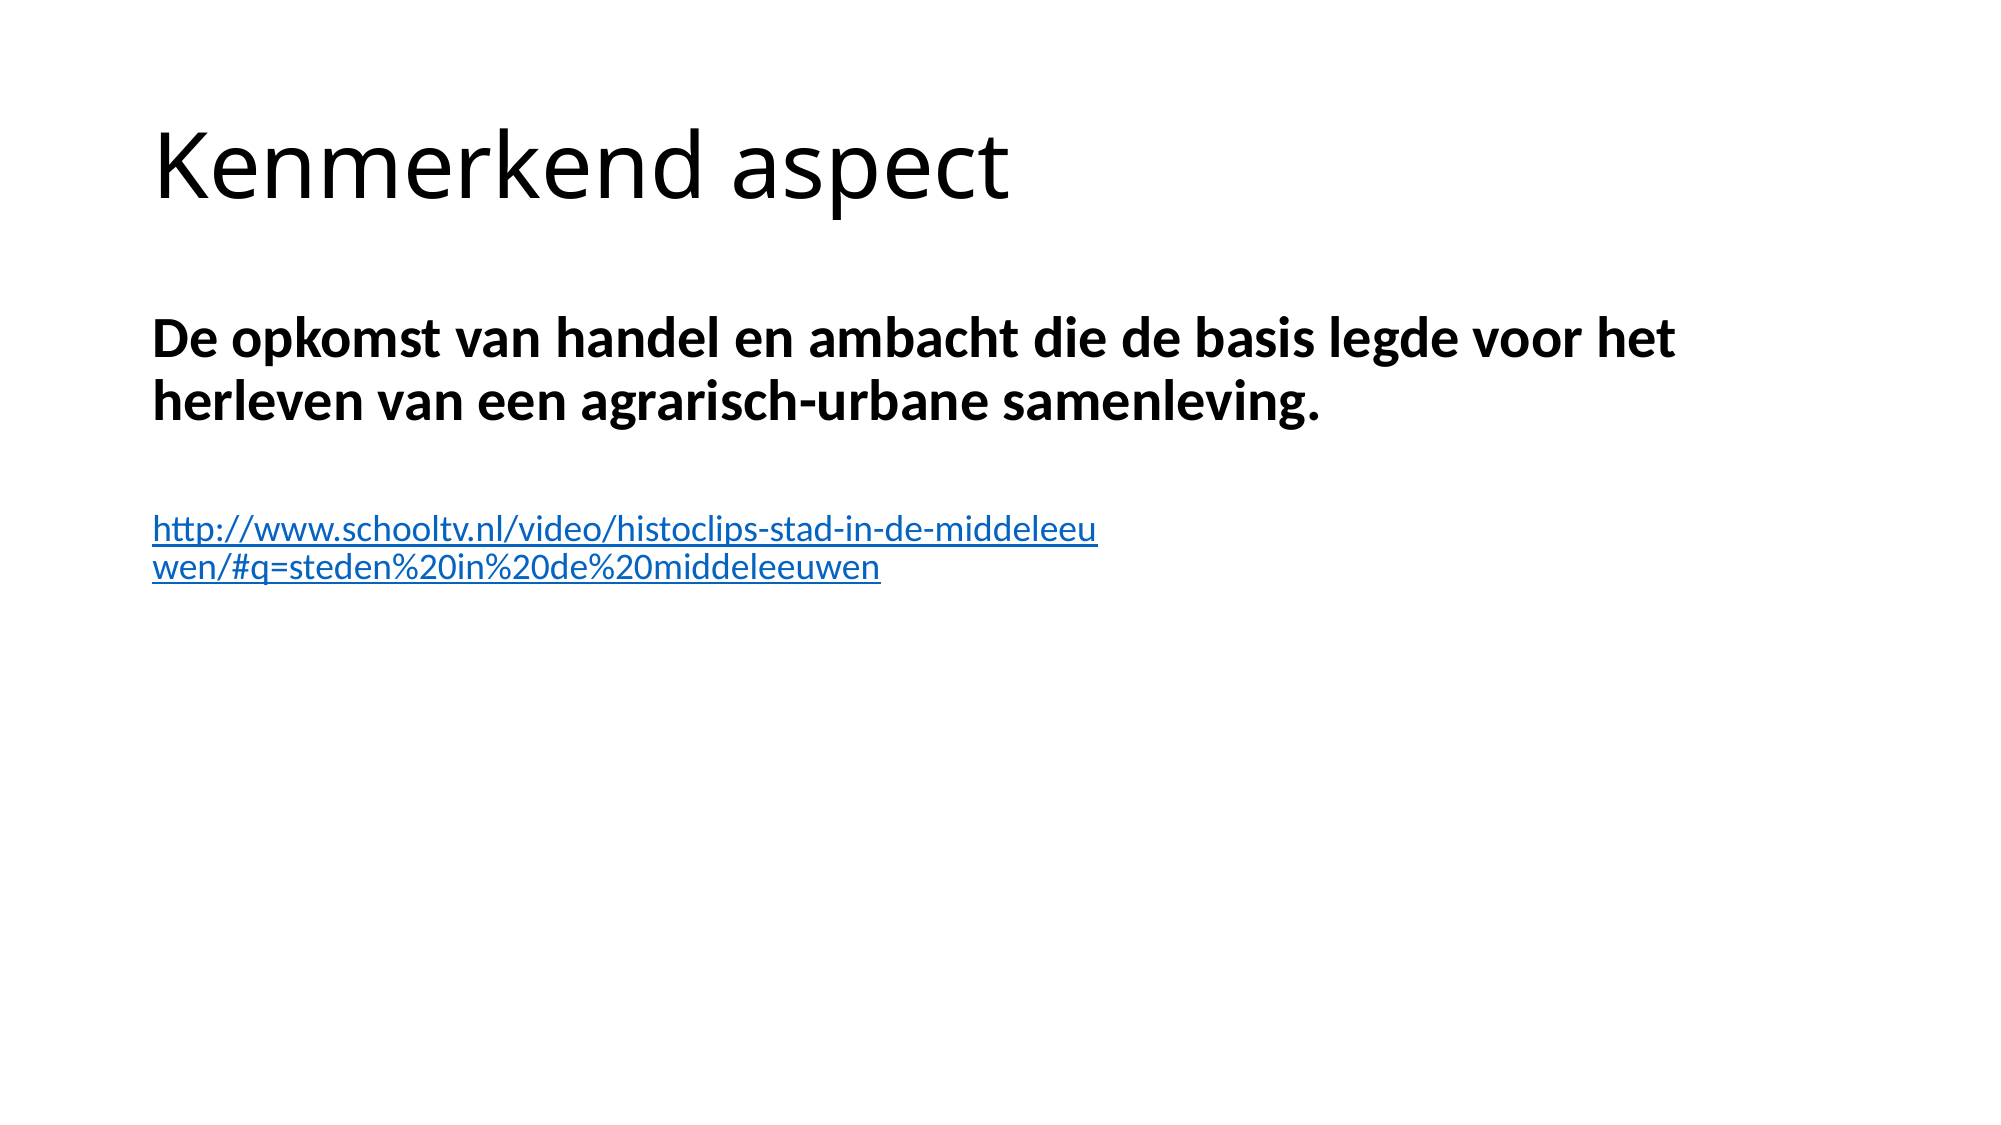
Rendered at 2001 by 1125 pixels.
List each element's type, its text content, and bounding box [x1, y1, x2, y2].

text_box http://www.schooltv.nl/video/histoclips-stad-in-de-middeleeuwen/#q=steden%20in%20de%20middeleeuwen [137, 496, 1138, 557]
title Kenmerkend aspect [137, 59, 1863, 278]
list De opkomst van handel en ambacht die de basis legde voor het herleven van een agrarisch-urbane samenleving. [137, 299, 1863, 1014]
